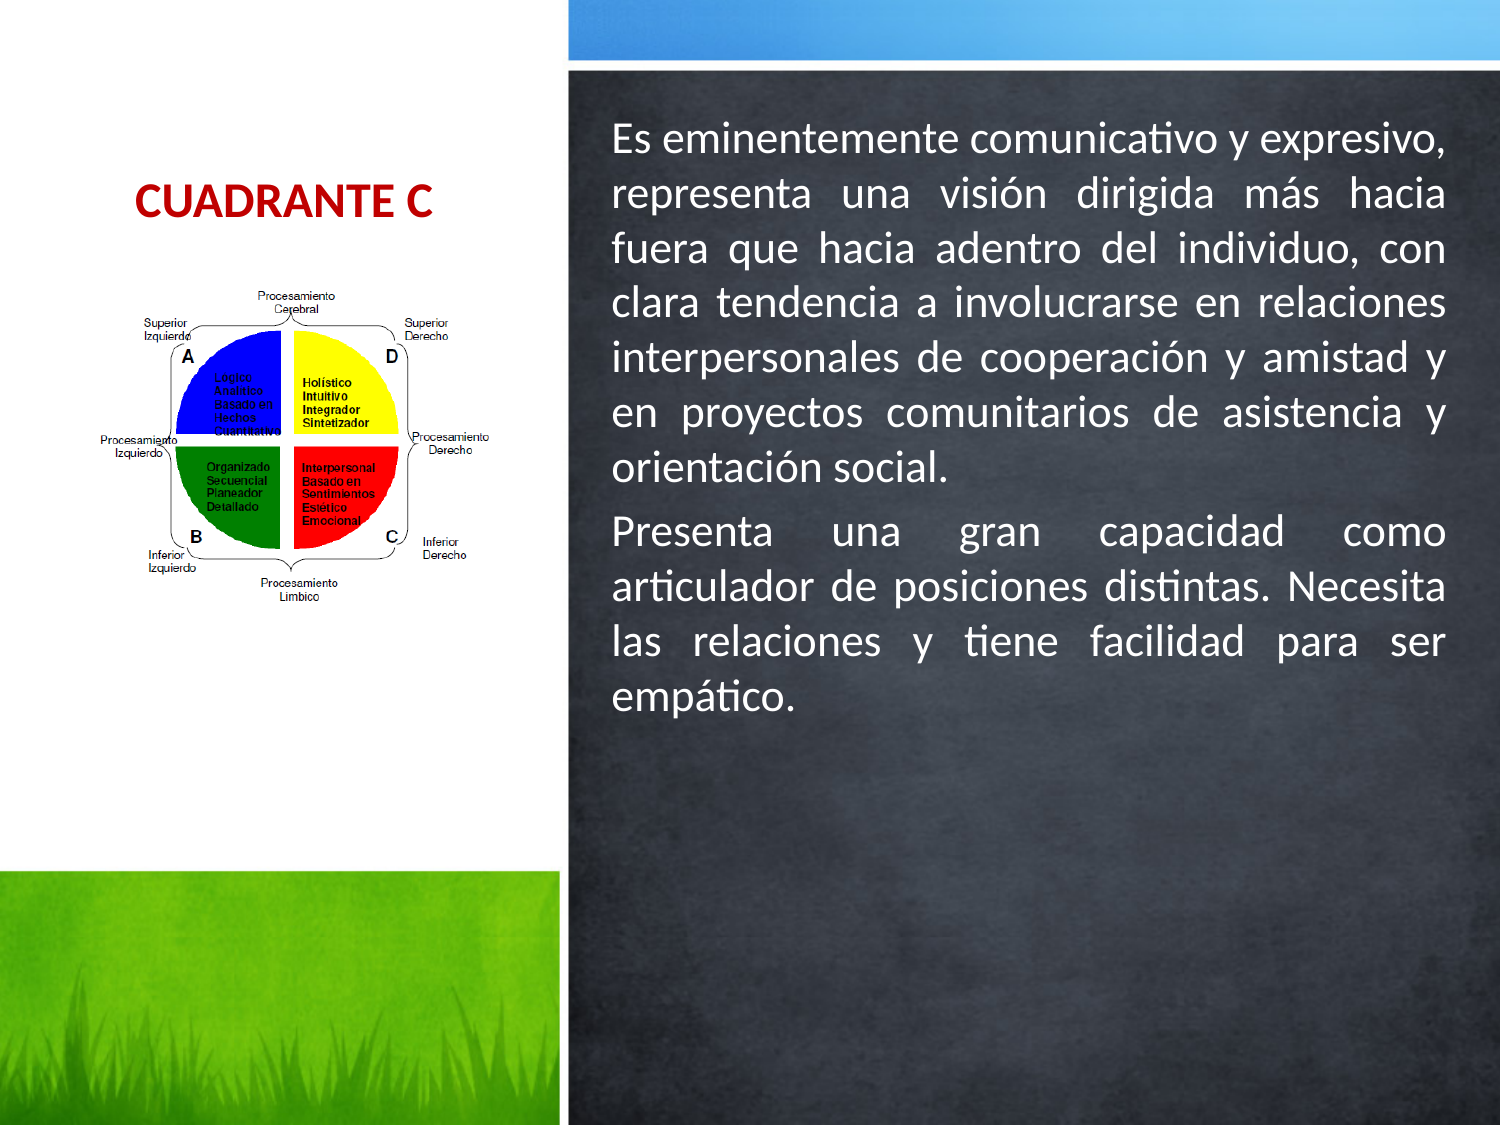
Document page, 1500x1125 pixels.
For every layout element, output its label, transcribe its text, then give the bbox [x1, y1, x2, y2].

list Es eminentemente comunicativo y expresivo, representa una visión dirigida más hacia fuera que hacia adentro del individuo, con clara tendencia a involucrarse en relaciones interpersonales de cooperación y amistad y en proyectos comunitarios de asistencia y orientación social. Presenta una gran capacidad como articulador de posiciones distintas. Necesita las relaciones y tiene facilidad para ser empático. [596, 99, 1463, 976]
title CUADRANTE C [37, 99, 532, 236]
picture [0, 0, 1500, 1125]
